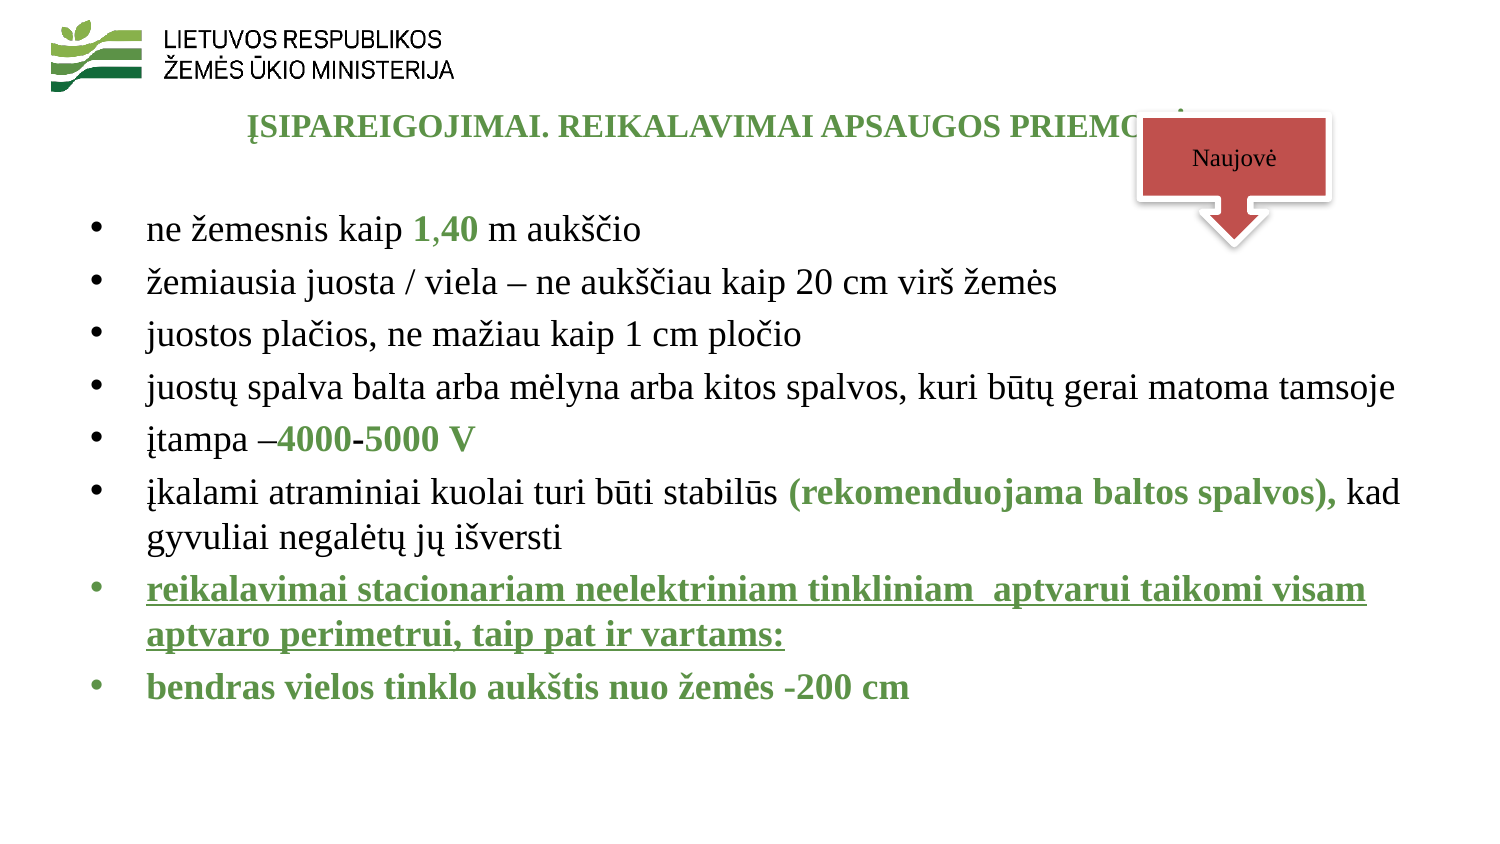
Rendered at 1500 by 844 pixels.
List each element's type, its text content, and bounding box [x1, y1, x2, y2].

title ĮSIPAREIGOJIMAI. REIKALAVIMAI APSAUGOS PRIEMONĖMS (2) [112, 67, 1425, 196]
picture [51, 19, 454, 92]
list ne žemesnis kaip 1,40 m aukščio žemiausia juosta / viela – ne aukščiau kaip 20 cm virš žemės juostos plačios, ne mažiau kaip 1 cm pločio juostų spalva balta arba mėlyna arba kitos spalvos, kuri būtų gerai matoma tamsoje įtampa –4000-5000 V įkalami atraminiai kuolai turi būti stabilūs (rekomenduojama baltos spalvos), kad gyvuliai negalėtų jų išversti reikalavimai stacionariam neelektriniam tinkliniam aptvarui taikomi visam aptvaro perimetrui, taip pat ir vartams: bendras vielos tinklo aukštis nuo žemės -200 cm [75, 196, 1425, 754]
text_box Naujovė [1136, 111, 1332, 248]
